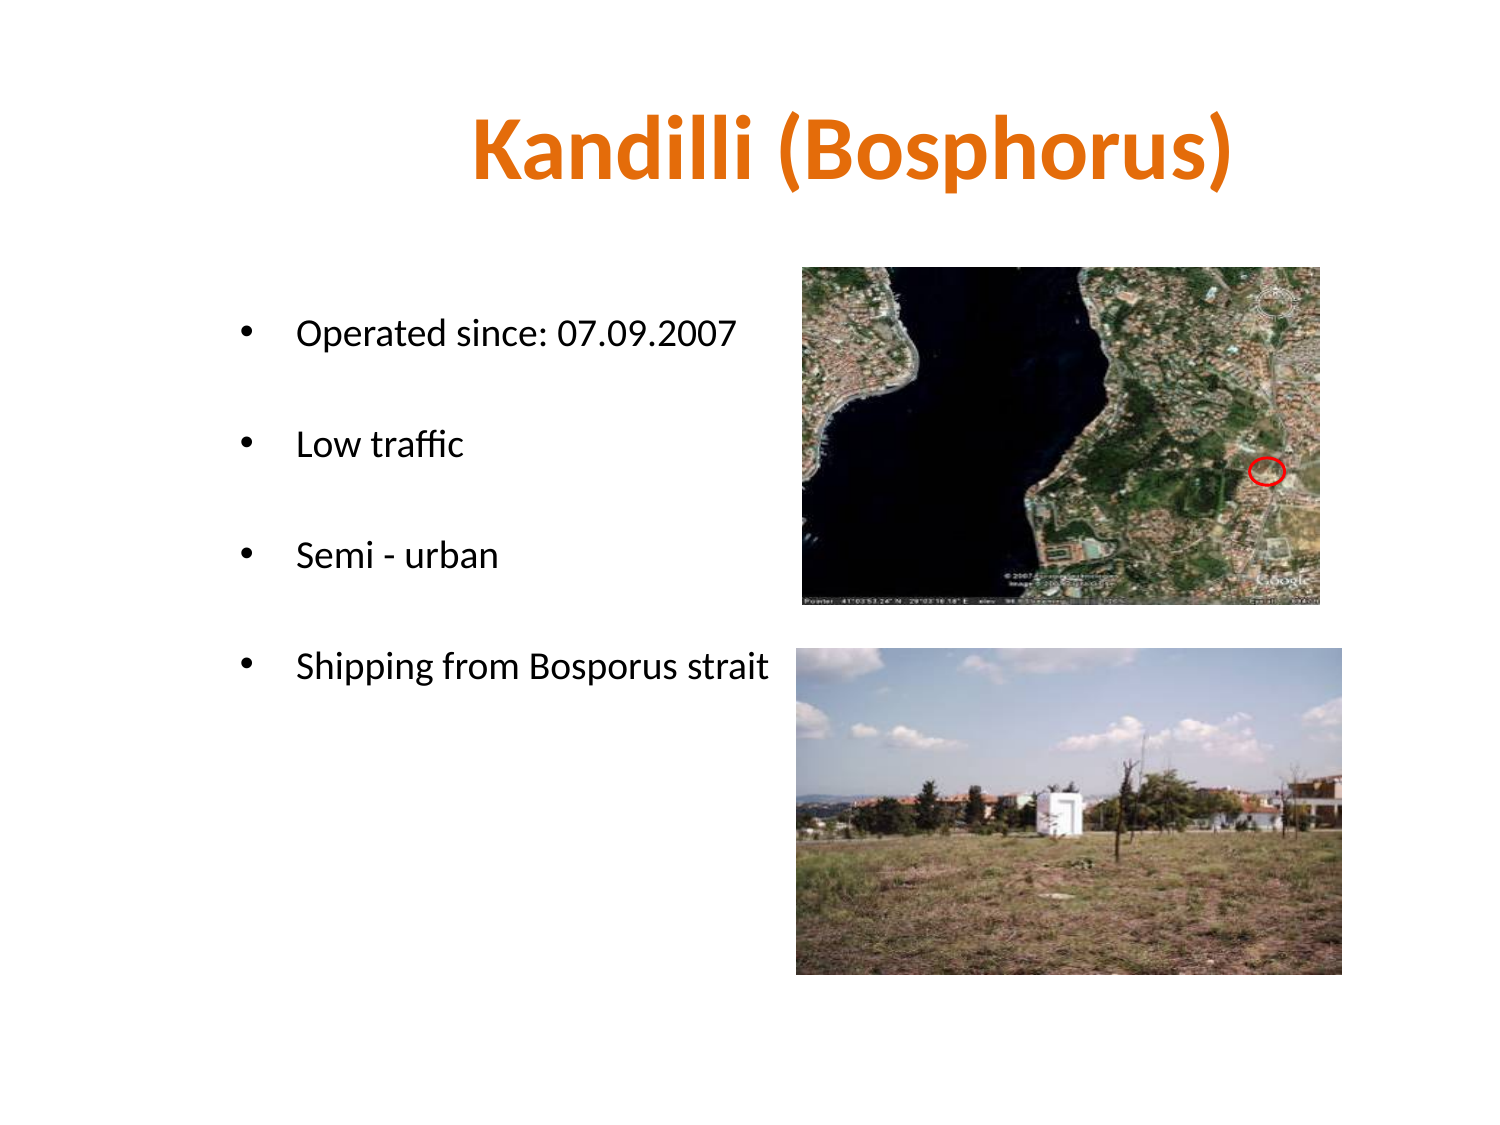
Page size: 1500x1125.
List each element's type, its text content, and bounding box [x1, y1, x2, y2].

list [620, 266, 1500, 605]
list Operated since: 07.09.2007 Low traffic Semi - urban Shipping from Bosporus strait [224, 299, 814, 975]
title Kandilli (Bosphorus) [224, 80, 1425, 207]
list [796, 648, 1343, 975]
